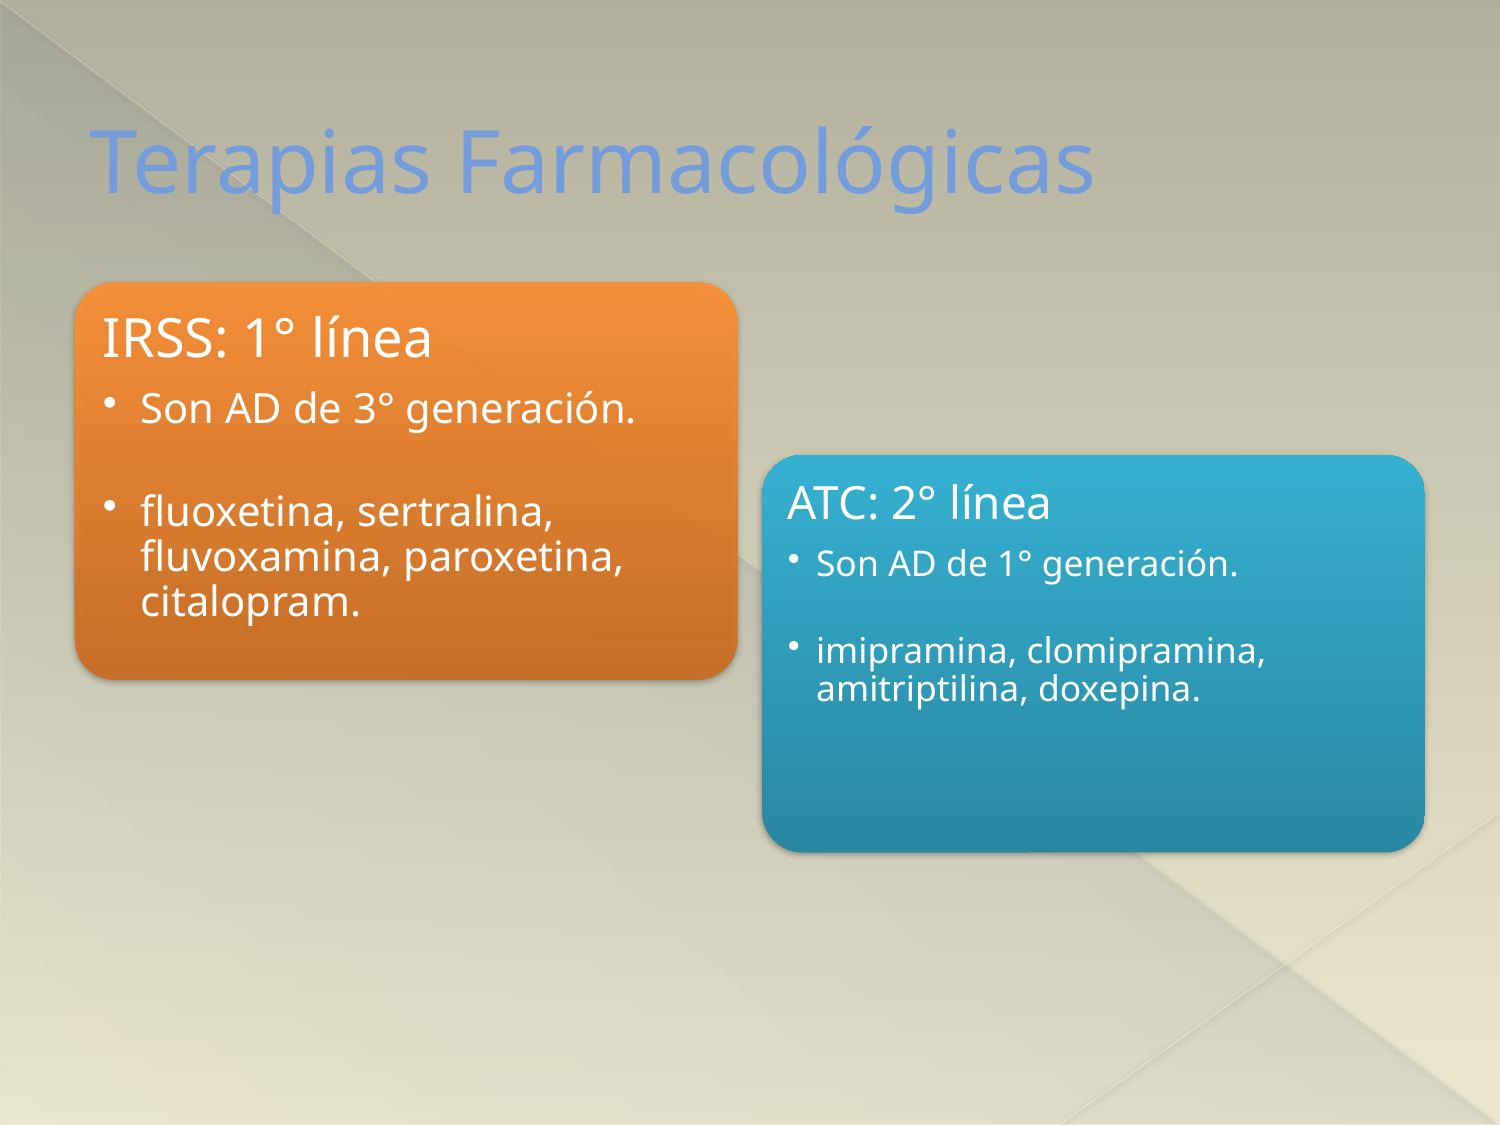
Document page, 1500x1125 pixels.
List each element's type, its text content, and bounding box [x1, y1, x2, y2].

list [74, 282, 738, 1026]
title Terapias Farmacológicas [75, 43, 1425, 274]
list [762, 282, 1426, 1026]
